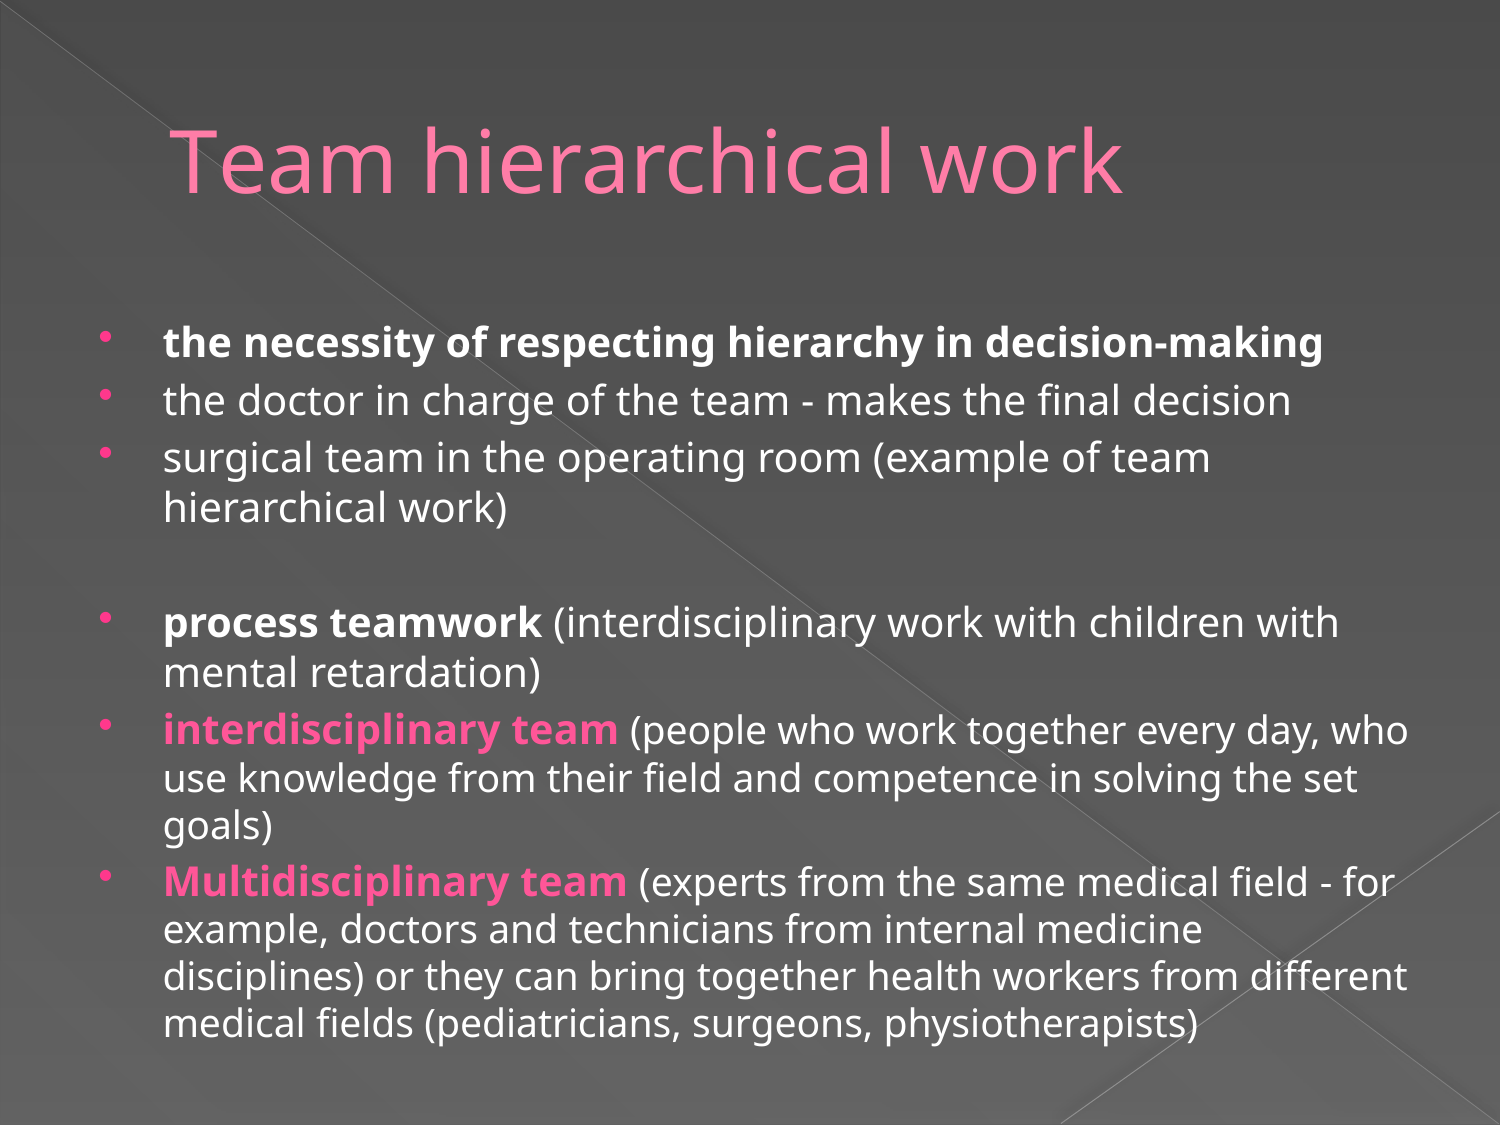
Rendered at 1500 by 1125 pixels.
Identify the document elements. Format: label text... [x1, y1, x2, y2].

list the necessity of respecting hierarchy in decision-making the doctor in charge of the team - makes the final decision surgical team in the operating room (example of team hierarchical work) process teamwork (interdisciplinary work with children with mental retardation) interdisciplinary team (people who work together every day, who use knowledge from their field and competence in solving the set goals) Multidisciplinary team (experts from the same medical field - for example, doctors and technicians from internal medicine disciplines) or they can bring together health workers from different medical fields (pediatricians, surgeons, physiotherapists) [75, 308, 1425, 1059]
title Team hierarchical work [75, 43, 1425, 274]
